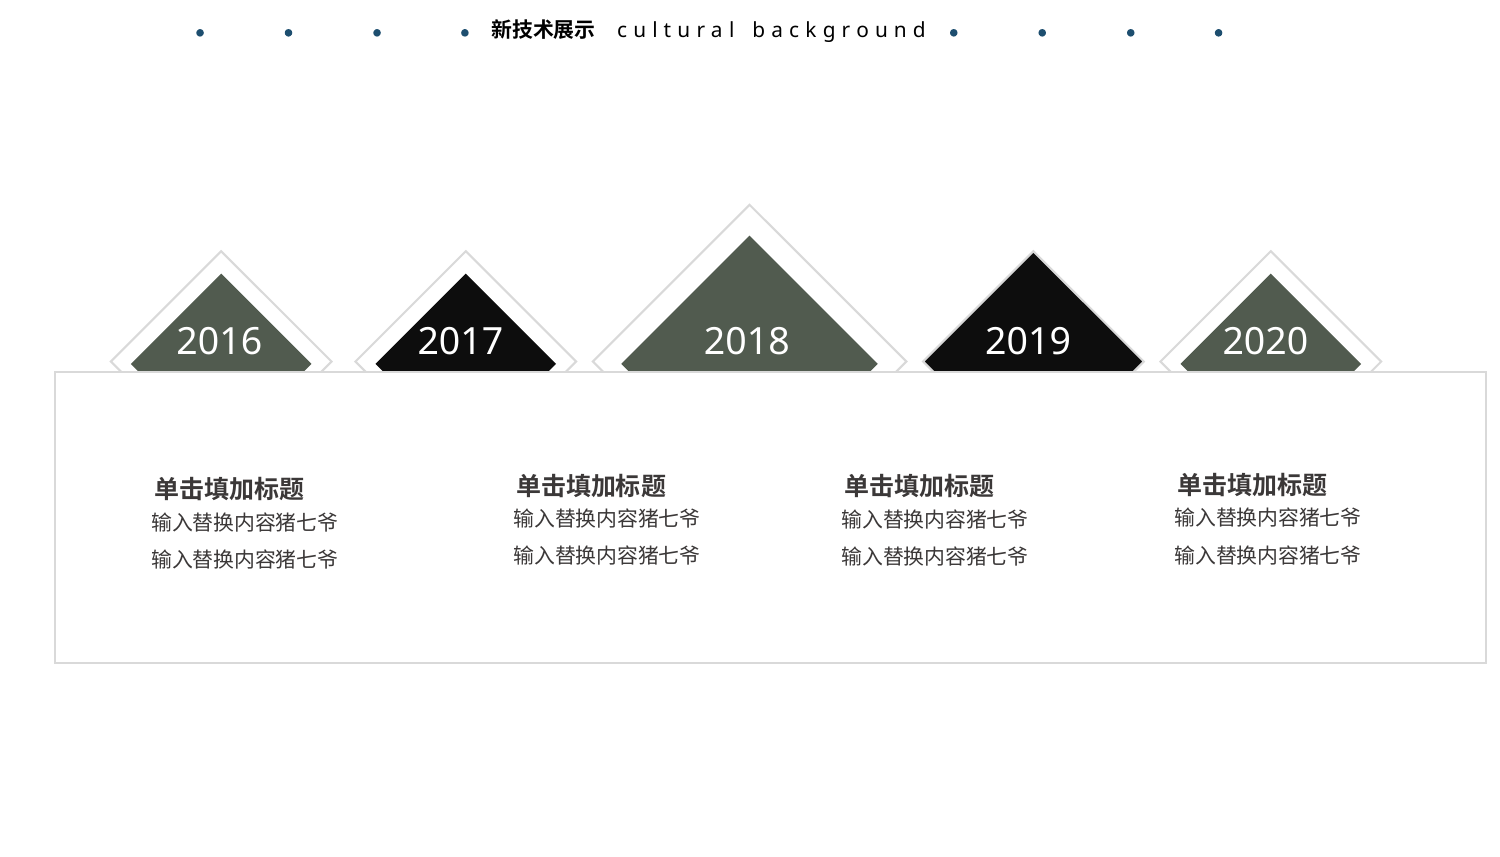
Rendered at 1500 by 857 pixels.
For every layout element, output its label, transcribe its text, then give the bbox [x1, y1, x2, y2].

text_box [94, 204, 1397, 519]
text_box 输入替换内容猪七爷 输入替换内容猪七爷 [445, 519, 768, 576]
text_box [195, 27, 205, 38]
text_box [1213, 27, 1224, 38]
text_box [54, 371, 1487, 664]
text_box 输入替换内容猪七爷 输入替换内容猪七爷 [83, 501, 406, 580]
text_box [283, 27, 294, 38]
text_box [372, 27, 382, 38]
text_box [460, 27, 470, 38]
text_box 新技术展示 [476, 8, 602, 49]
text_box 输入替换内容猪七爷 输入替换内容猪七爷 [1106, 497, 1429, 575]
text_box 输入替换内容猪七爷 输入替换内容猪七爷 [773, 519, 1096, 576]
text_box cultural background [602, 8, 1135, 49]
